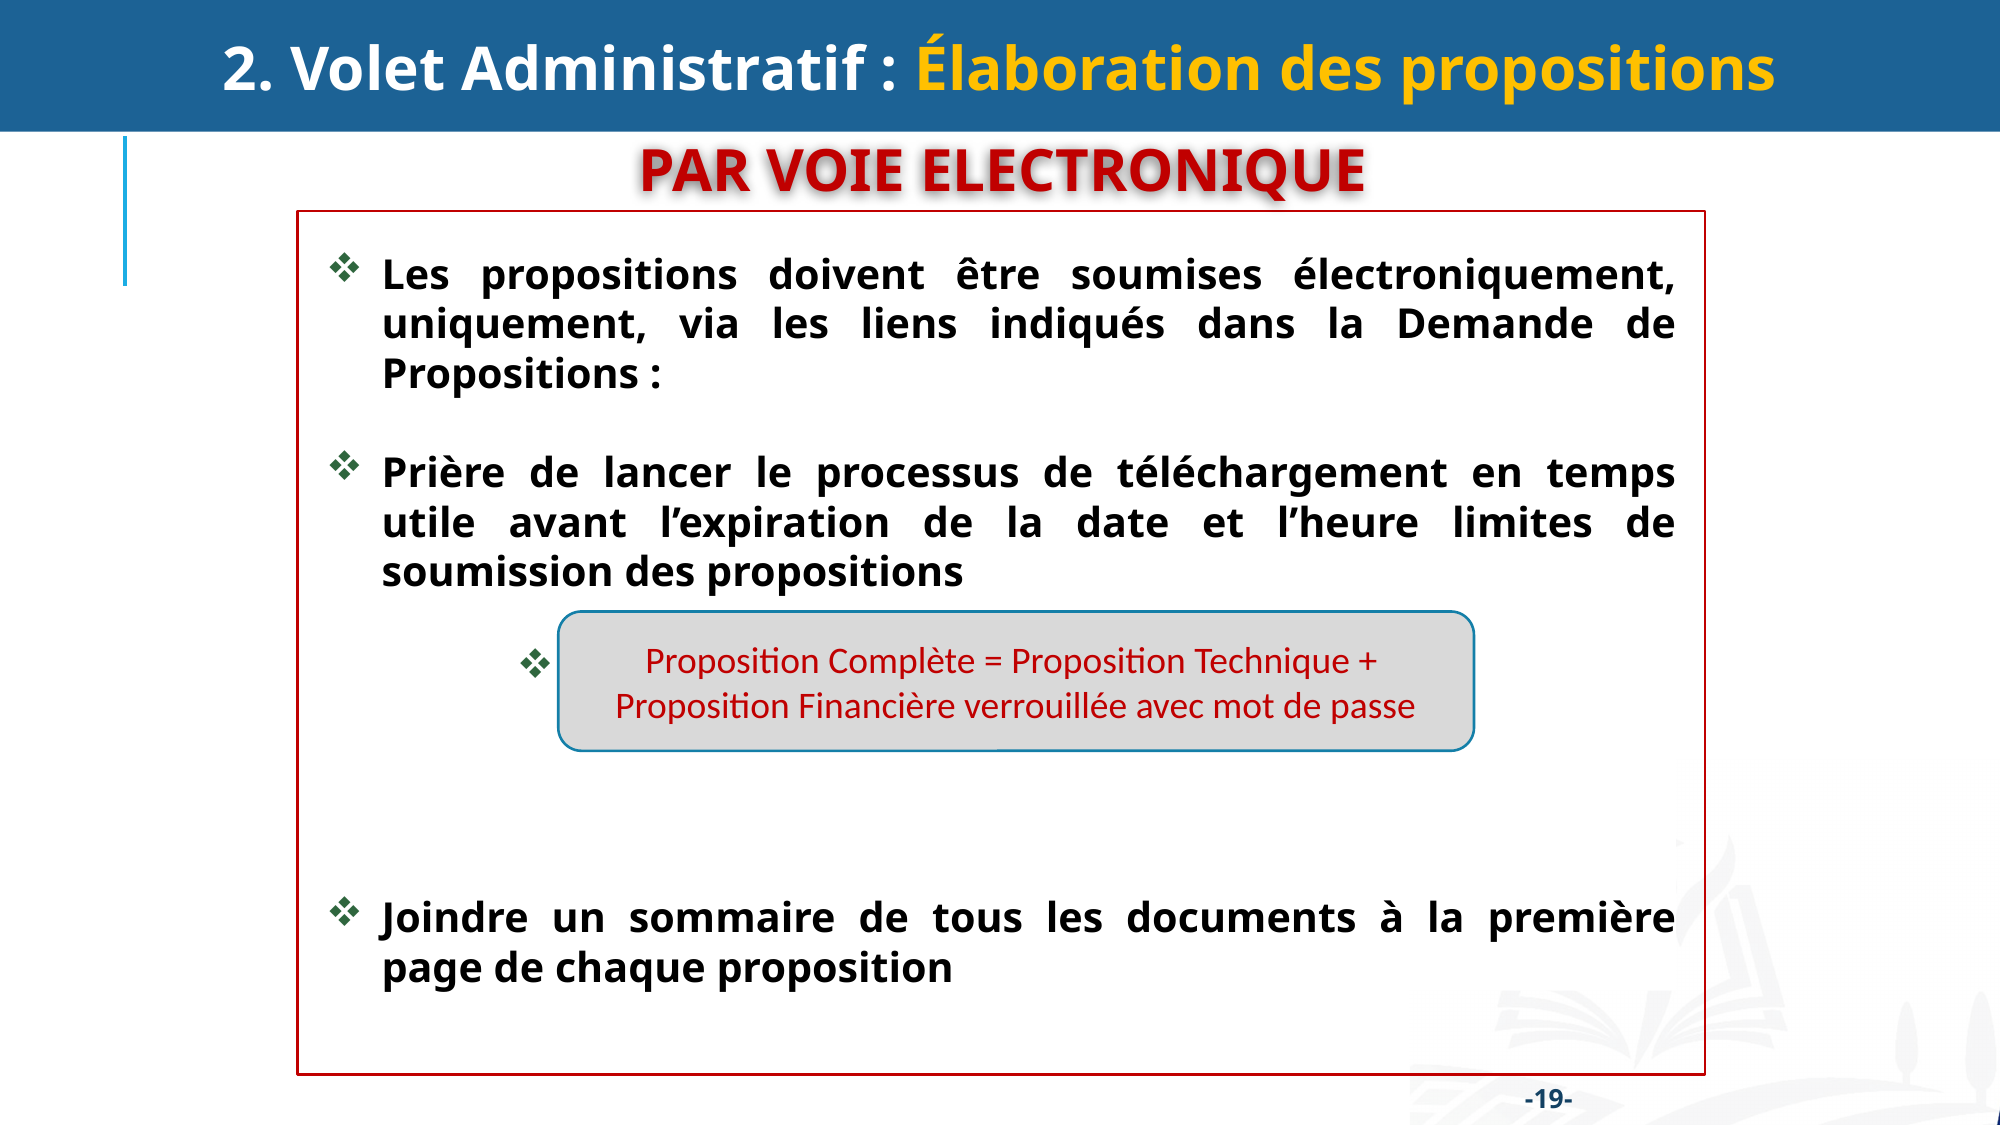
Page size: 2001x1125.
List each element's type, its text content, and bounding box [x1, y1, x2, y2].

picture [1409, 759, 2000, 1125]
text_box PAR VOIE ELECTRONIQUE [329, 126, 1677, 210]
text_box 2. Volet Administratif : Élaboration des propositions [0, 0, 2000, 133]
text_box Proposition Complète = Proposition Technique + Proposition Financière verrouillée avec mot de passe [556, 610, 1476, 753]
text_box [296, 210, 1706, 1076]
